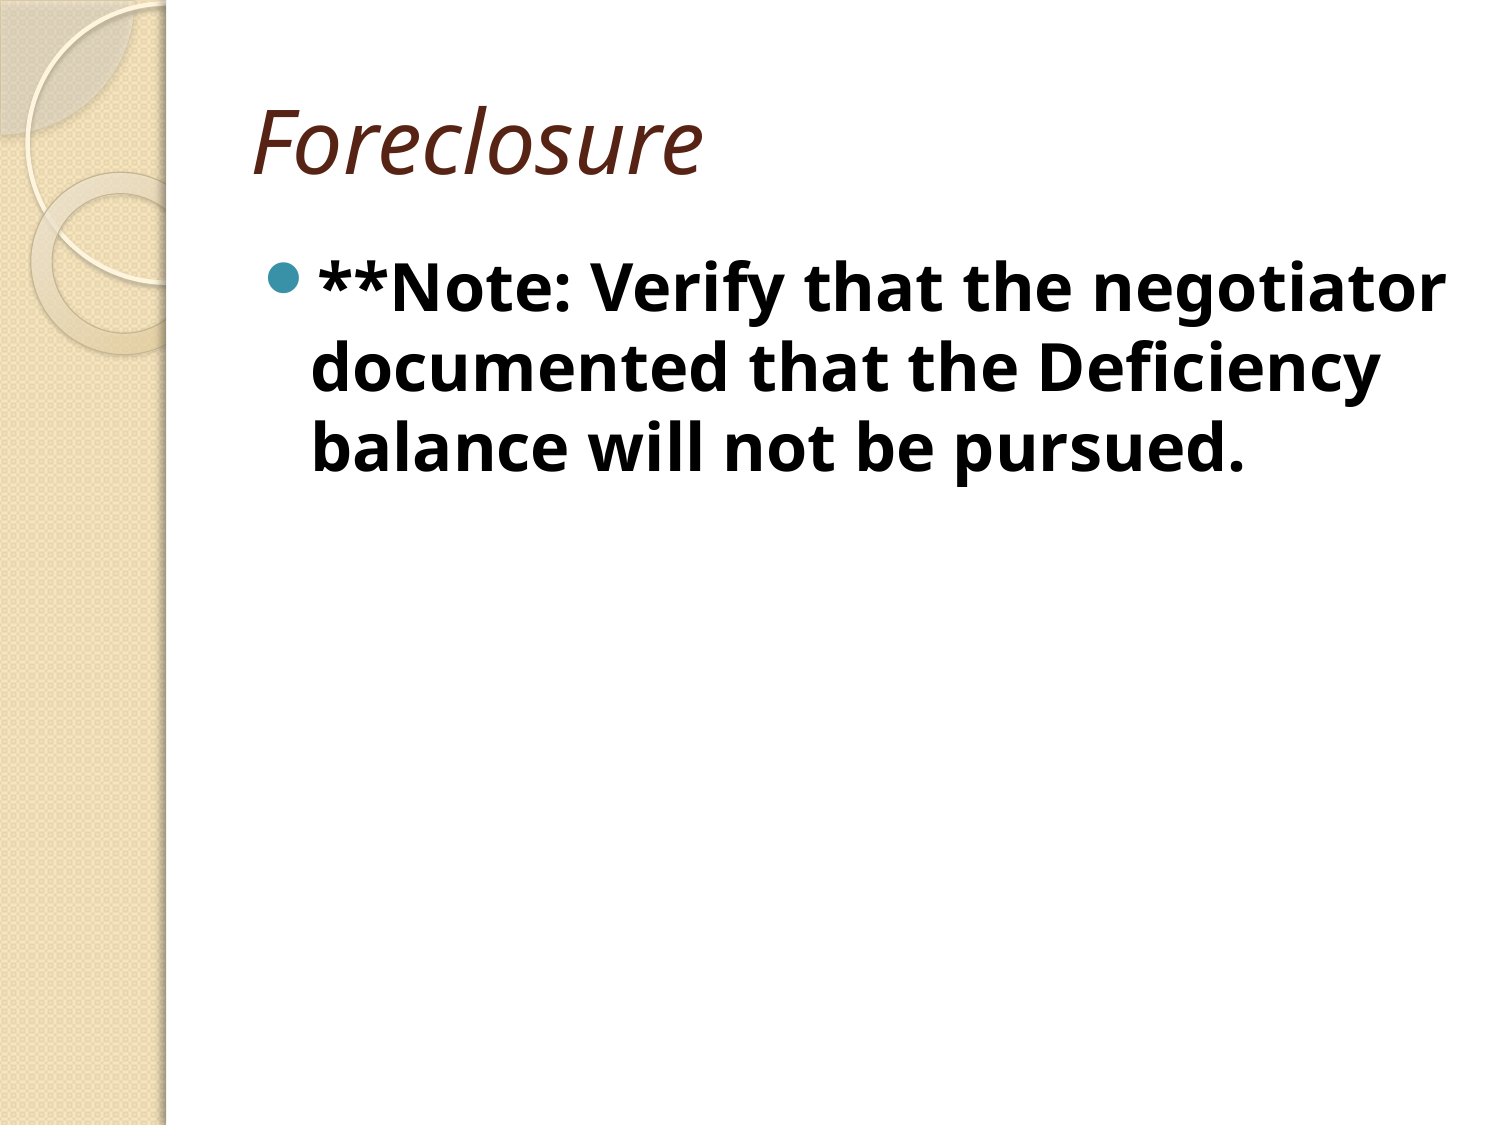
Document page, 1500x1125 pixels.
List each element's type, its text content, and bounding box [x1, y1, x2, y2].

list **Note: Verify that the negotiator documented that the Deficiency balance will not be pursued. [235, 237, 1466, 1025]
title Foreclosure [235, 45, 1466, 233]
